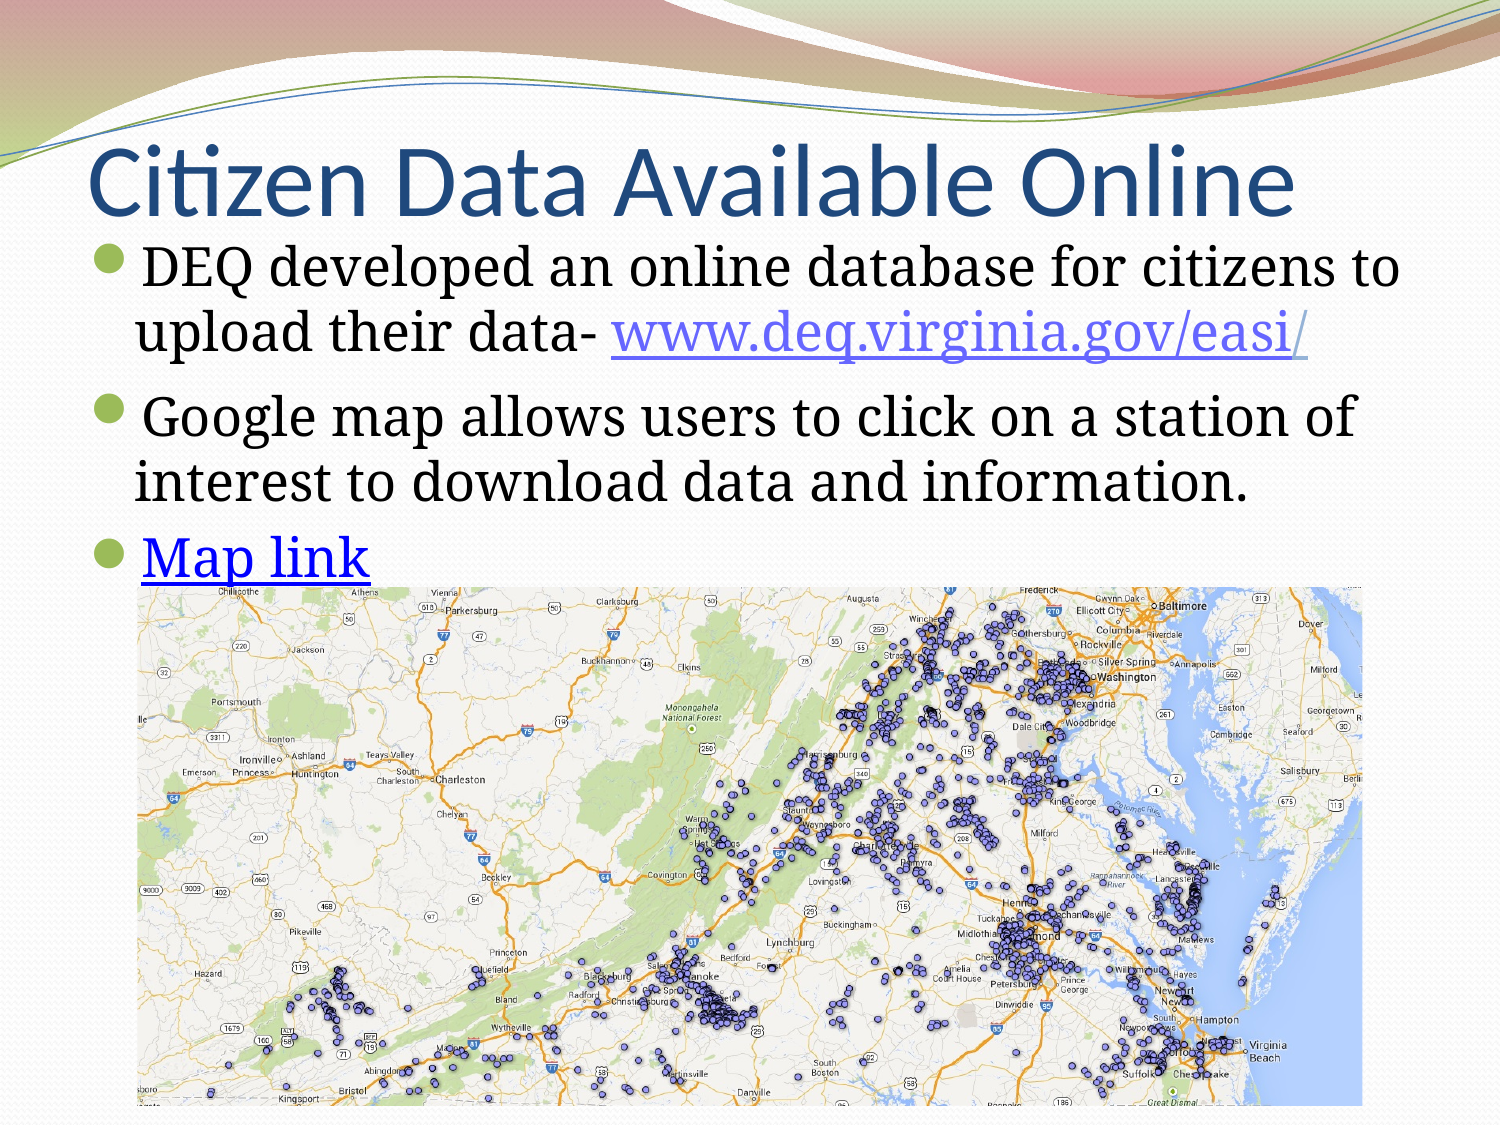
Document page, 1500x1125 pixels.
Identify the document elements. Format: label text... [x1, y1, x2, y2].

title Citizen Data Available Online [87, 50, 1438, 224]
picture [137, 587, 1363, 1106]
list DEQ developed an online database for citizens to upload their data- www.deq.virginia.gov/easi/ Google map allows users to click on a station of interest to download data and information. Map link [75, 224, 1438, 658]
